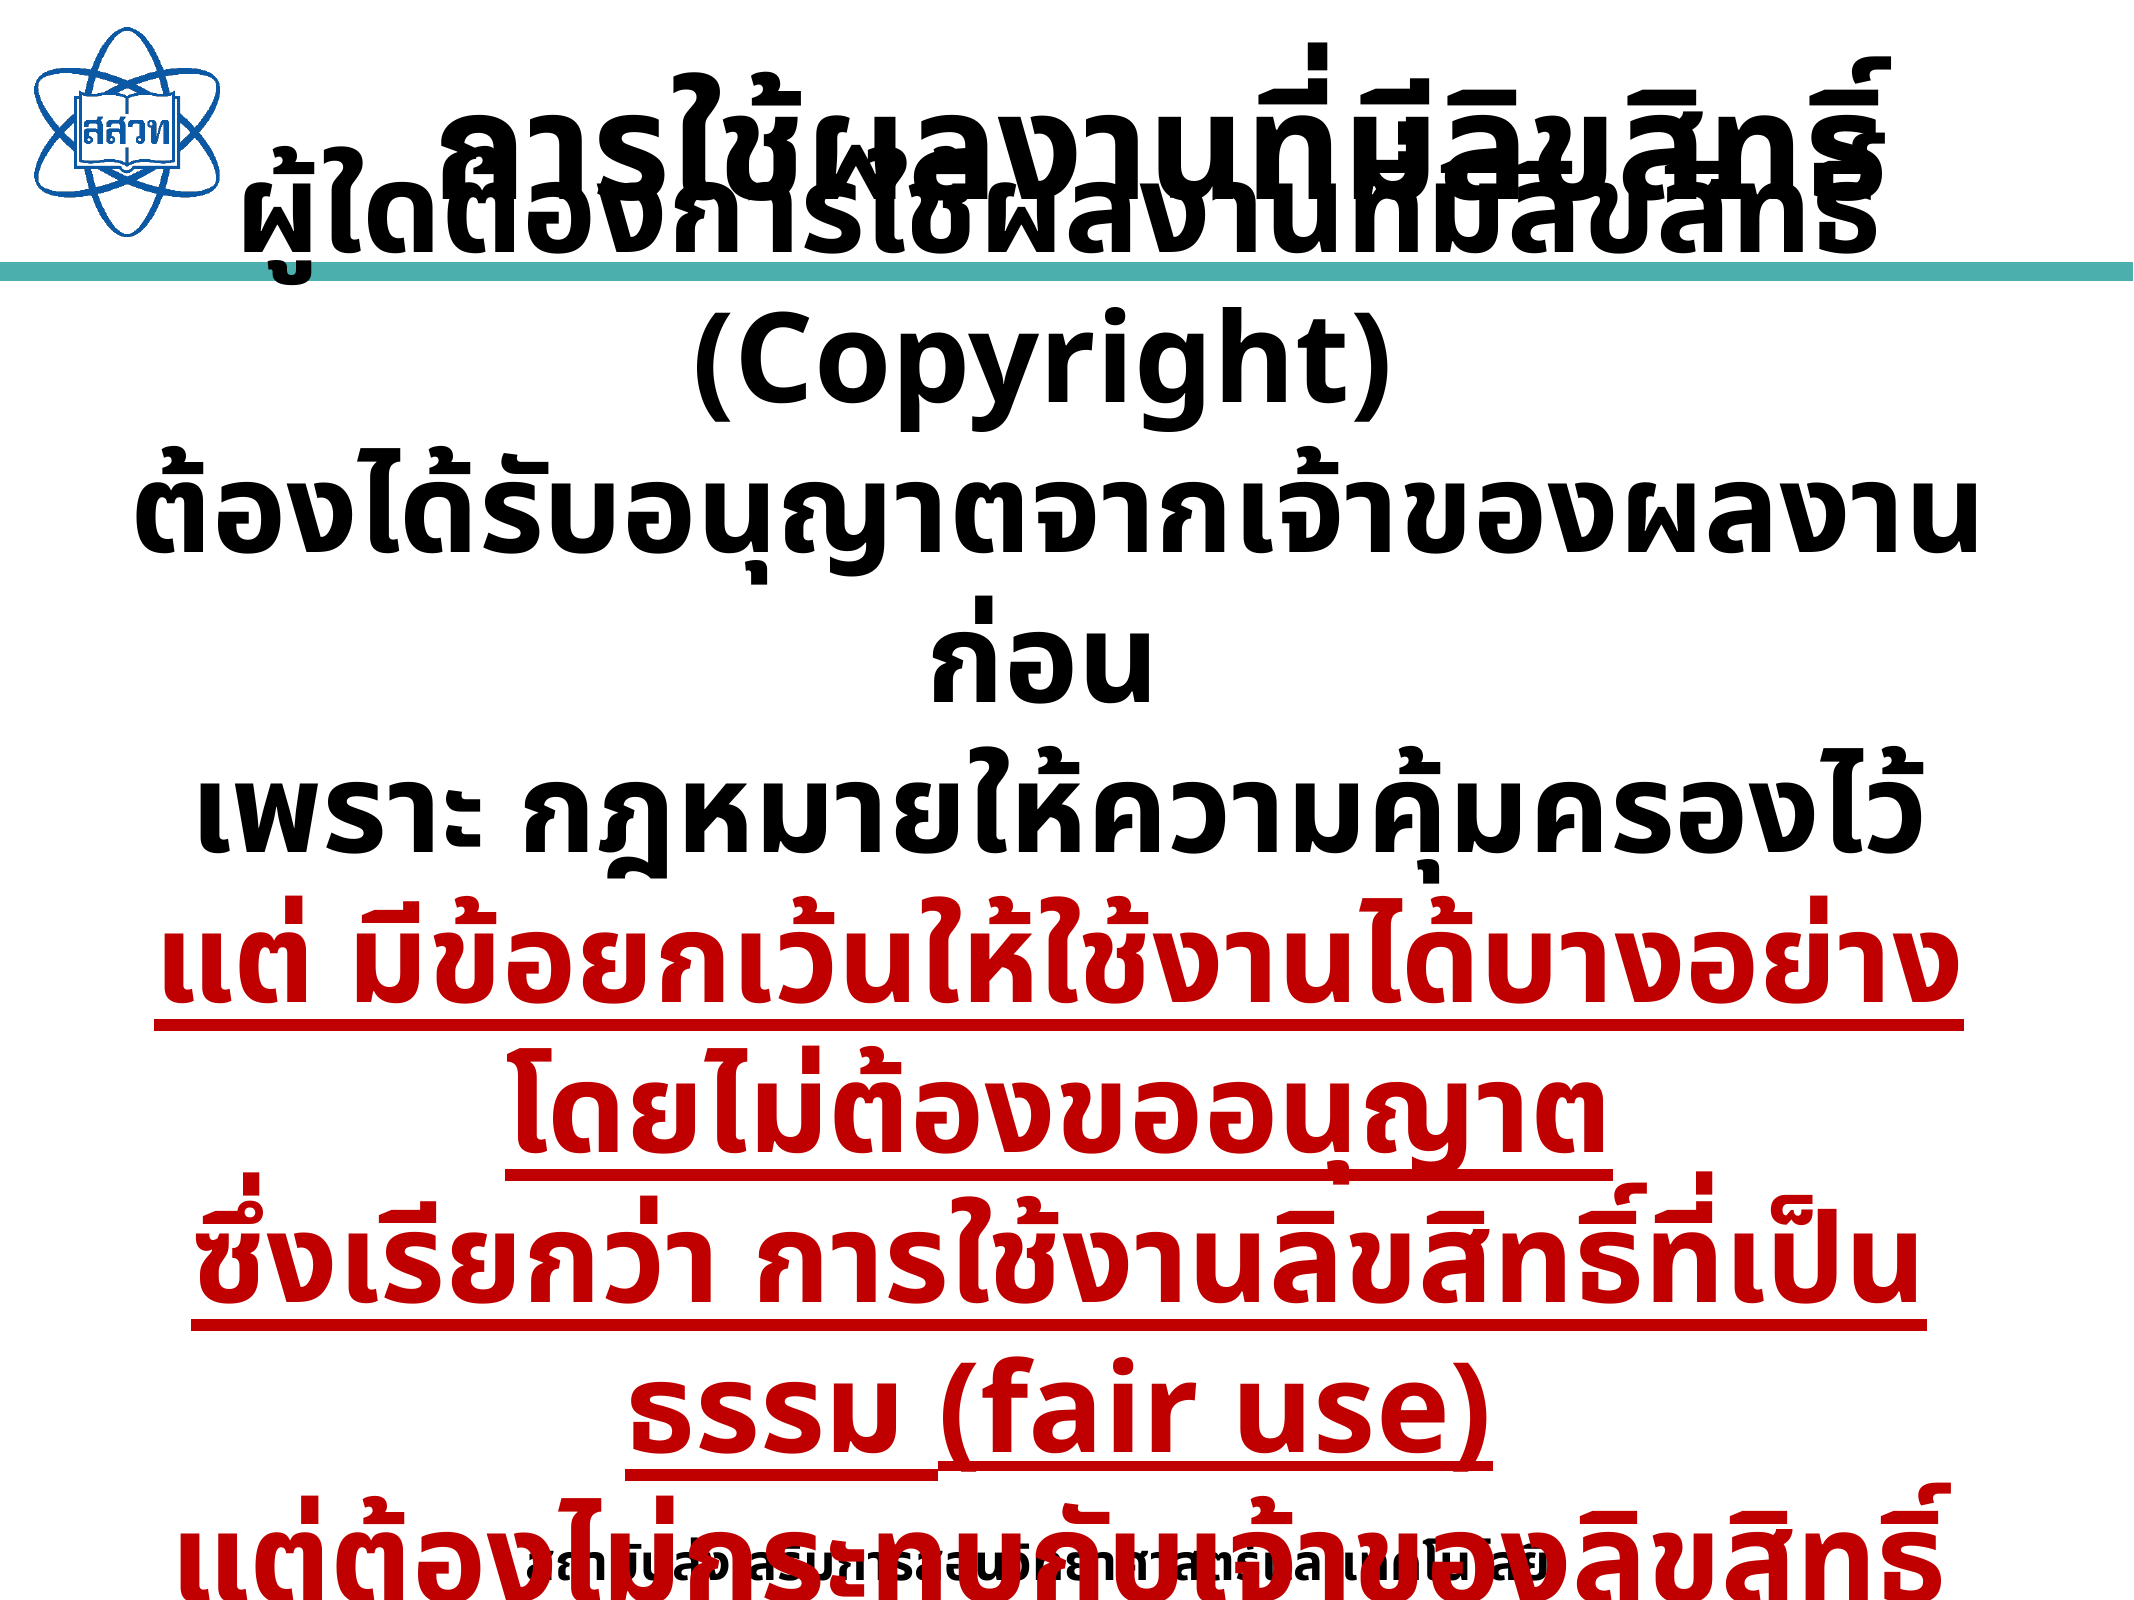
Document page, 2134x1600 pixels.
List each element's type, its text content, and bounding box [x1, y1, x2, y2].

text_box การใช้ผลงานที่มีลิขสิทธิ์ [259, 41, 2063, 118]
text_box ผู้ใดต้องการใช้ผลงานที่มีลิขสิทธิ์ (Copyright) ต้องได้รับอนุญาตจากเจ้าของผลงานก่อน เพราะ กฎหมายให้ความคุ้มครองไว้ แต่ มีข้อยกเว้นให้ใช้งานได้บางอย่างโดยไม่ต้องขออนุญาต ซึ่งเรียกว่า การใช้งานลิขสิทธิ์ที่เป็นธรรม (fair use) แต่ต้องไม่กระทบกับเจ้าของลิขสิทธิ์ [55, 118, 2063, 269]
text_box ผู้ใดต้องการใช้ผลงานที่มีลิขสิทธิ์ (Copyright) ต้องได้รับอนุญาตจากเจ้าของผลงานก่อน เพราะ กฎหมายให้ความคุ้มครองไว้ แต่ มีข้อยกเว้นให้ใช้งานได้บางอย่างโดยไม่ต้องขออนุญาต ซึ่งเรียกว่า การใช้งานลิขสิทธิ์ที่เป็นธรรม (fair use) แต่ต้องไม่กระทบกับเจ้าของลิขสิทธิ์ [55, 274, 2063, 1600]
picture [33, 27, 220, 237]
